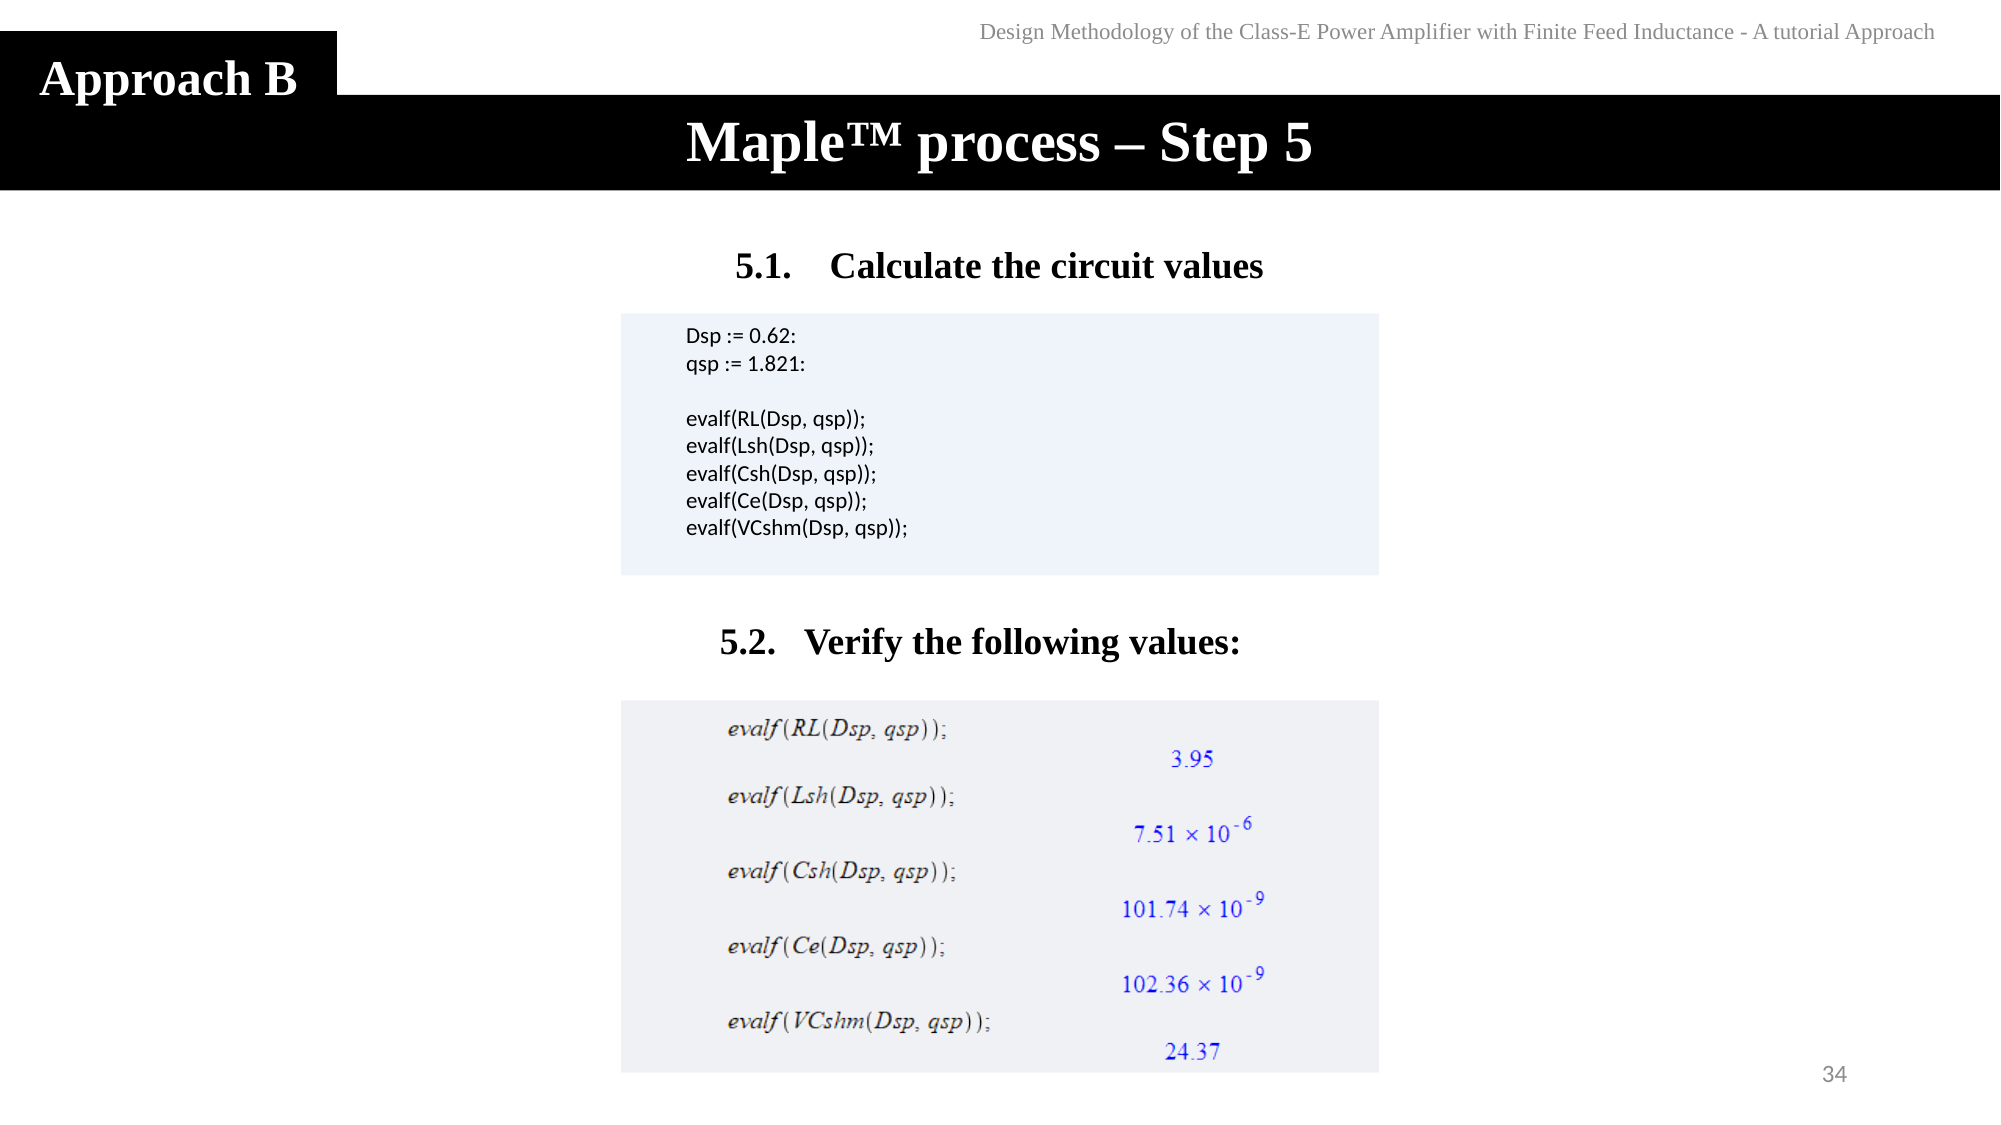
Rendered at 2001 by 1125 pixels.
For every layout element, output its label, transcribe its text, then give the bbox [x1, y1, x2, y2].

text_box 5.2. Verify the following values: [253, 609, 1746, 670]
text_box 5.1. Calculate the circuit values [253, 233, 1746, 294]
picture [717, 705, 1283, 1068]
title Maple™ process – Step 5 [0, 94, 2000, 191]
text_box Dsp := 0.62: qsp := 1.821: evalf(RL(Dsp, qsp)); evalf(Lsh(Dsp, qsp)); evalf(Csh(Dsp, qsp)); evalf(Ce(Dsp, qsp)); evalf(VCshm(Dsp, qsp)); [621, 313, 1379, 576]
slide_number 34 [1412, 1042, 1863, 1103]
footer Design Methodology of the Class-E Power Amplifier with Finite Feed Inductance - A tutorial Approach [916, 0, 2000, 61]
text_box Approach B [0, 31, 337, 127]
text_box [620, 699, 1380, 1074]
